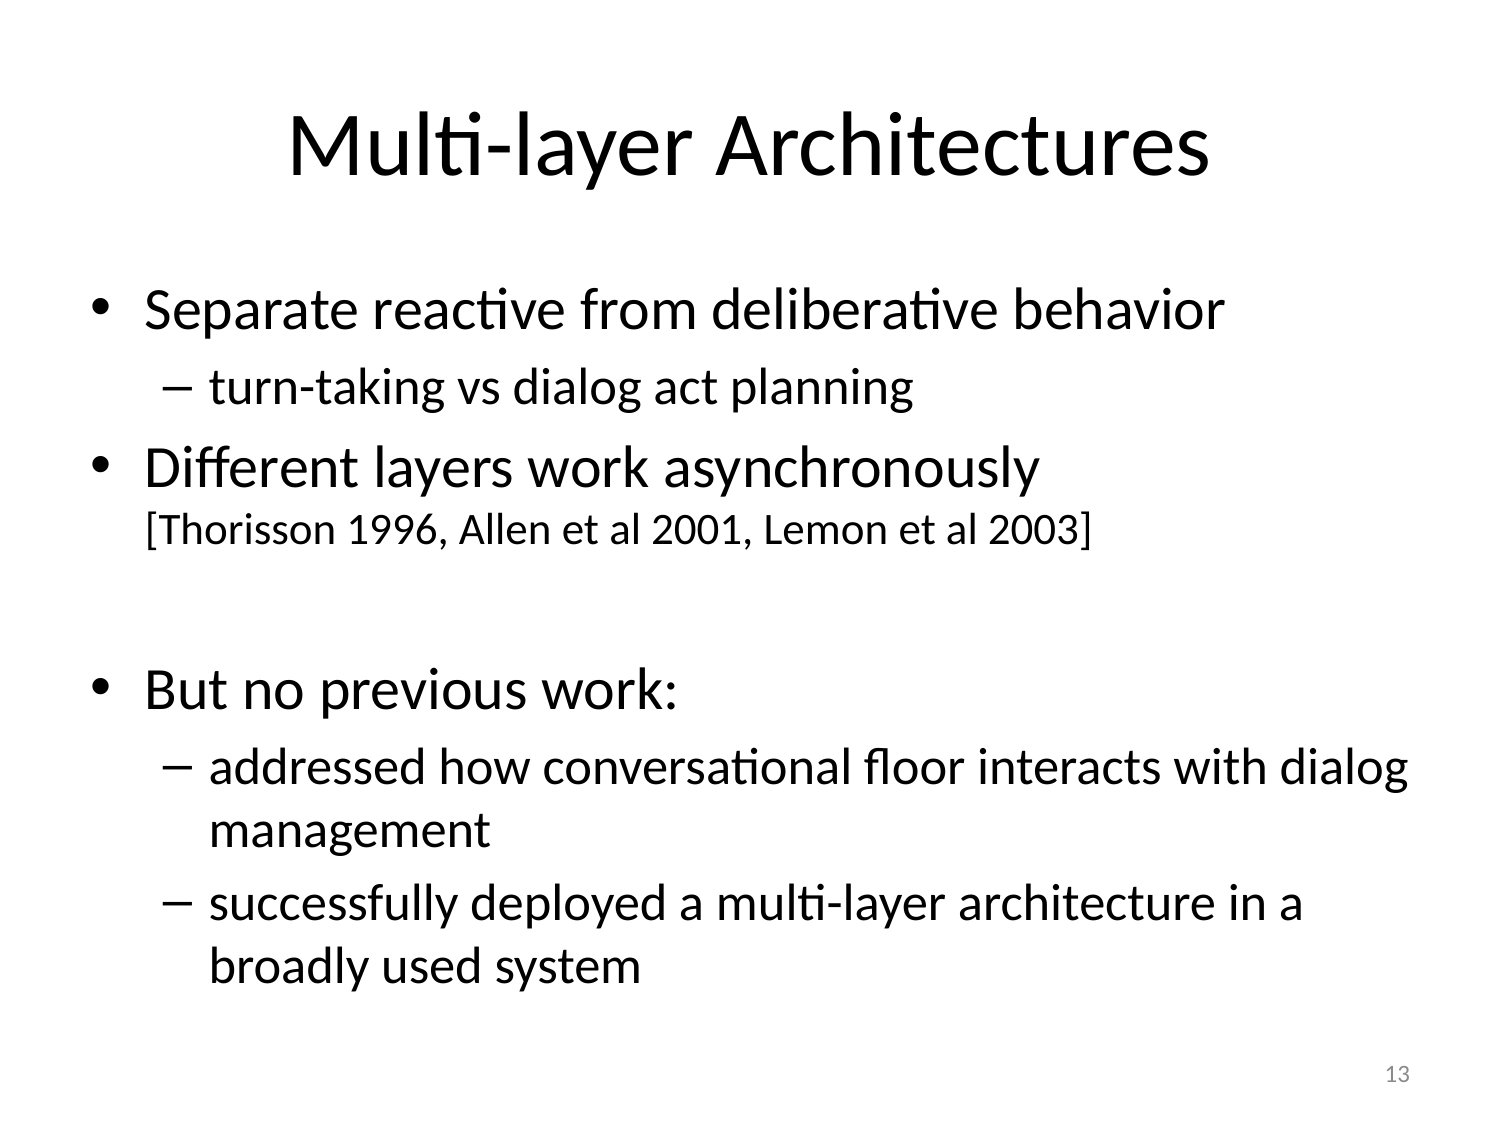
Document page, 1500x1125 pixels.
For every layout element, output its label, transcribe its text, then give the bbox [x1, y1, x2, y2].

list Separate reactive from deliberative behavior turn-taking vs dialog act planning Different layers work asynchronously [Thorisson 1996, Allen et al 2001, Lemon et al 2003] But no previous work: addressed how conversational floor interacts with dialog management successfully deployed a multi-layer architecture in a broadly used system [75, 262, 1425, 1005]
title Multi-layer Architectures [75, 45, 1425, 233]
slide_number 13 [1074, 1042, 1425, 1103]
